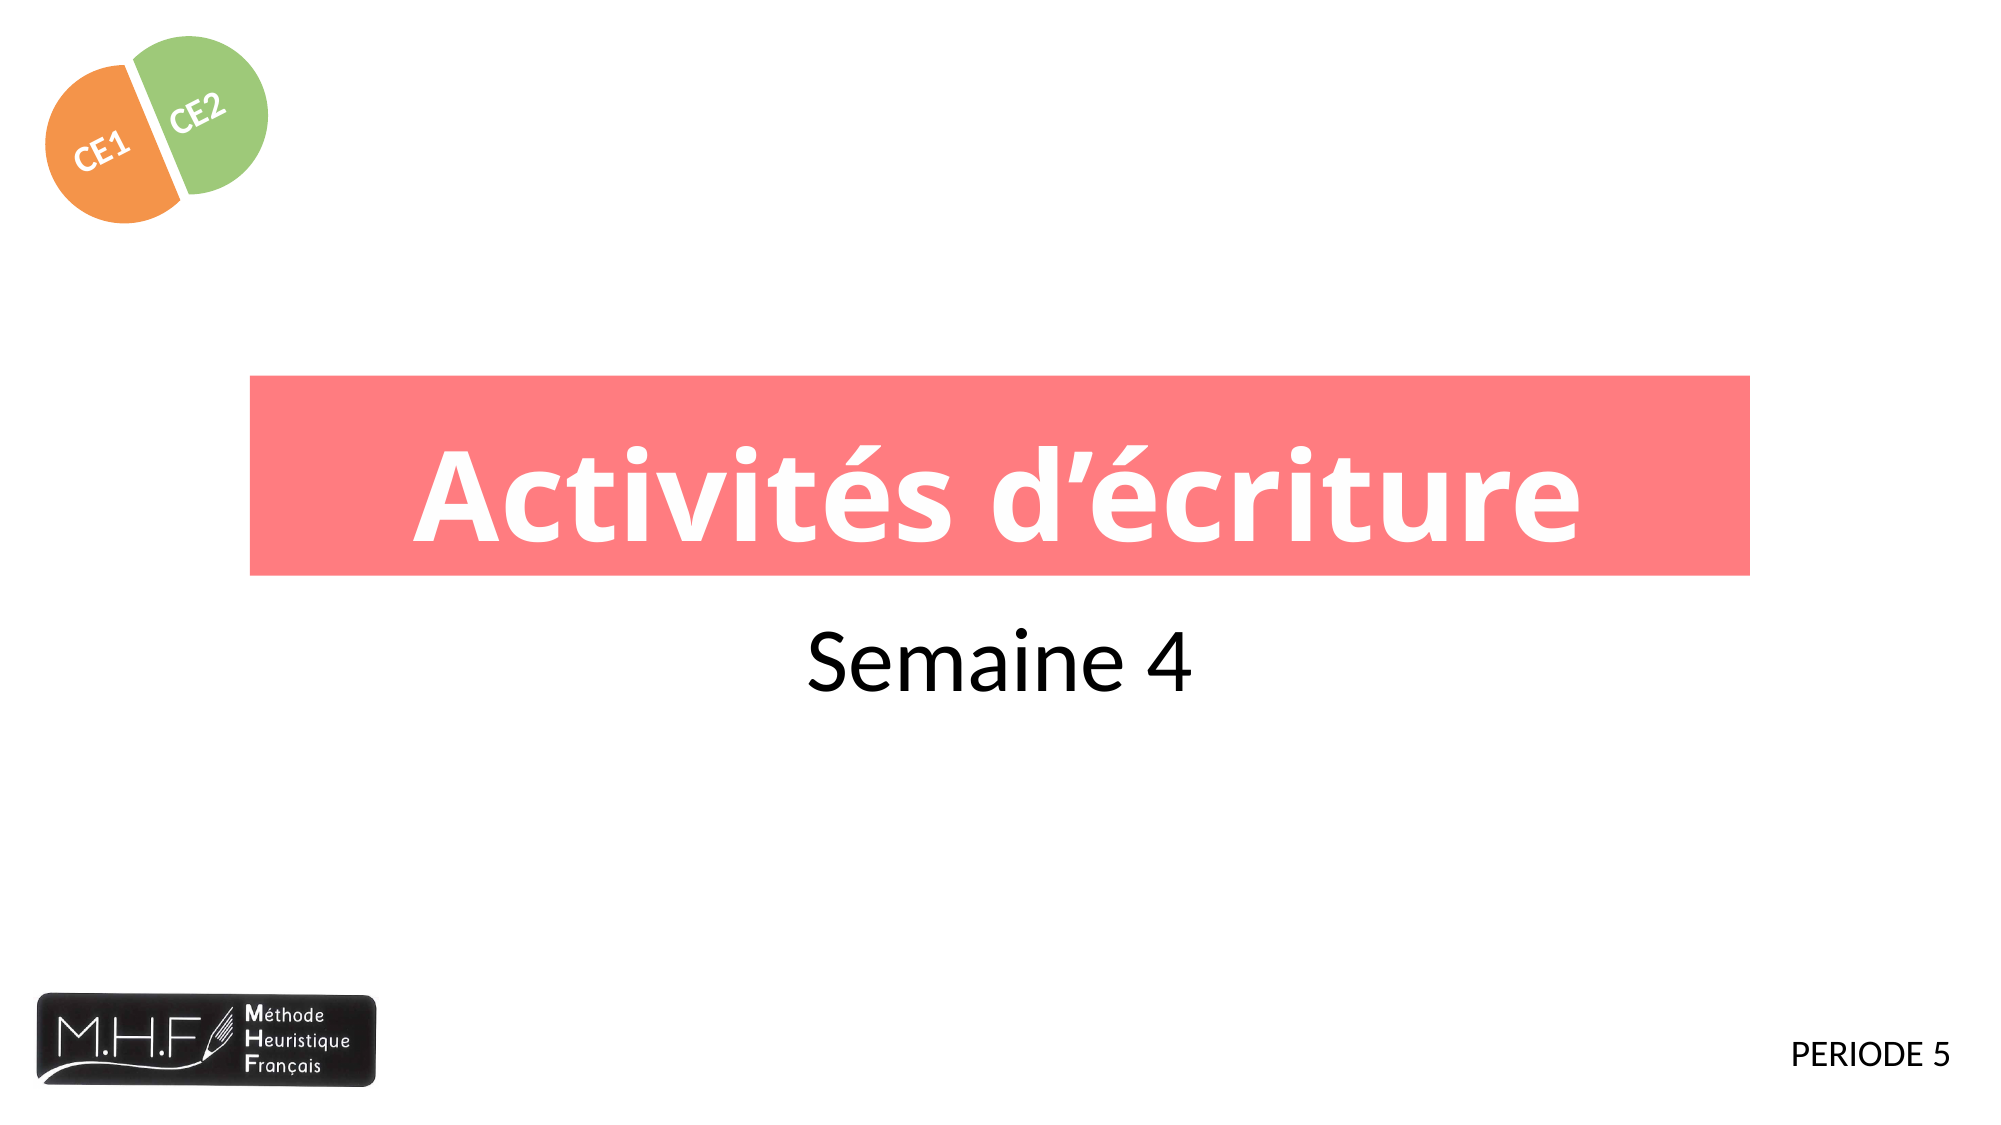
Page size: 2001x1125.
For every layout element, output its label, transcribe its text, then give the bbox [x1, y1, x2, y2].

text_box PERIODE 5 [1362, 1021, 1967, 1082]
picture [33, 990, 379, 1089]
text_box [45, 35, 269, 224]
subtitle Semaine 4 [249, 604, 1750, 877]
title Activités d’écriture [249, 375, 1750, 576]
